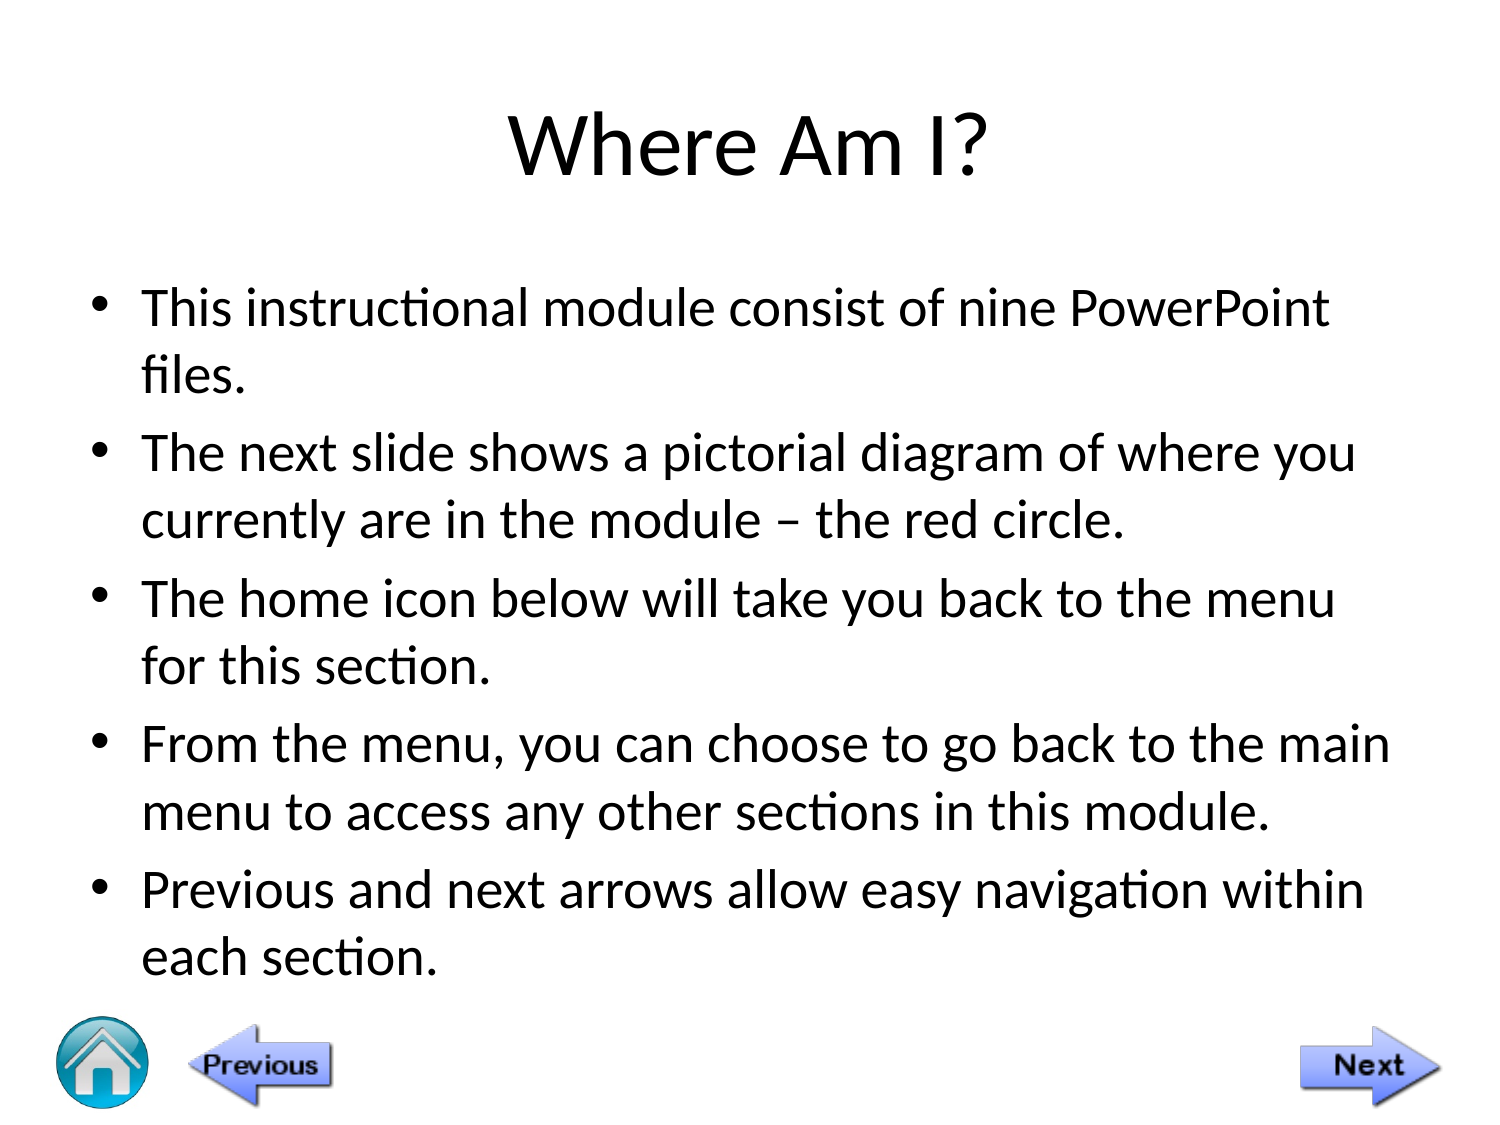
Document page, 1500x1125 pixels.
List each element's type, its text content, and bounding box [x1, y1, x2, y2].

picture [50, 1009, 154, 1113]
list This instructional module consist of nine PowerPoint files. The next slide shows a pictorial diagram of where you currently are in the module – the red circle. The home icon below will take you back to the menu for this section. From the menu, you can choose to go back to the main menu to access any other sections in this module. Previous and next arrows allow easy navigation within each section. [75, 262, 1425, 1005]
title Where Am I? [75, 45, 1425, 233]
picture [187, 1023, 338, 1113]
picture [1299, 1025, 1447, 1113]
